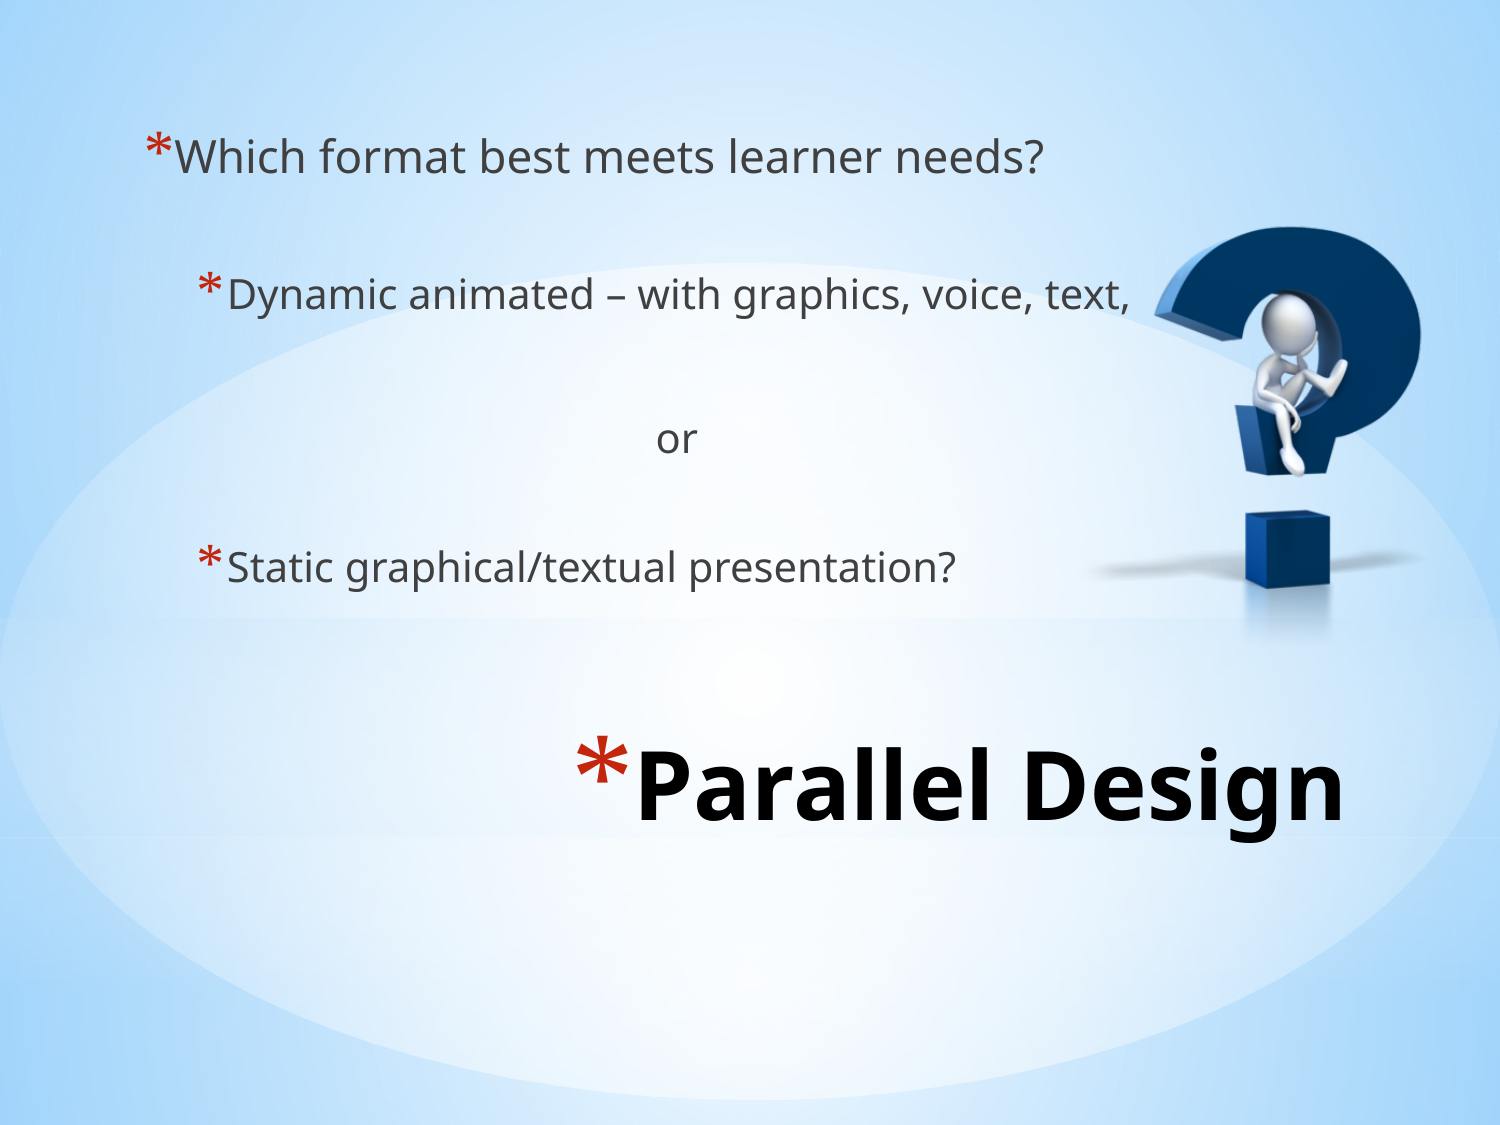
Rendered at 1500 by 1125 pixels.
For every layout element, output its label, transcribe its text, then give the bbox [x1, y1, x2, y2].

list Which format best meets learner needs? Dynamic animated – with graphics, voice, text, or Static graphical/textual presentation? [121, 120, 1172, 690]
title Parallel Design [294, 717, 1363, 905]
picture [1069, 217, 1473, 647]
